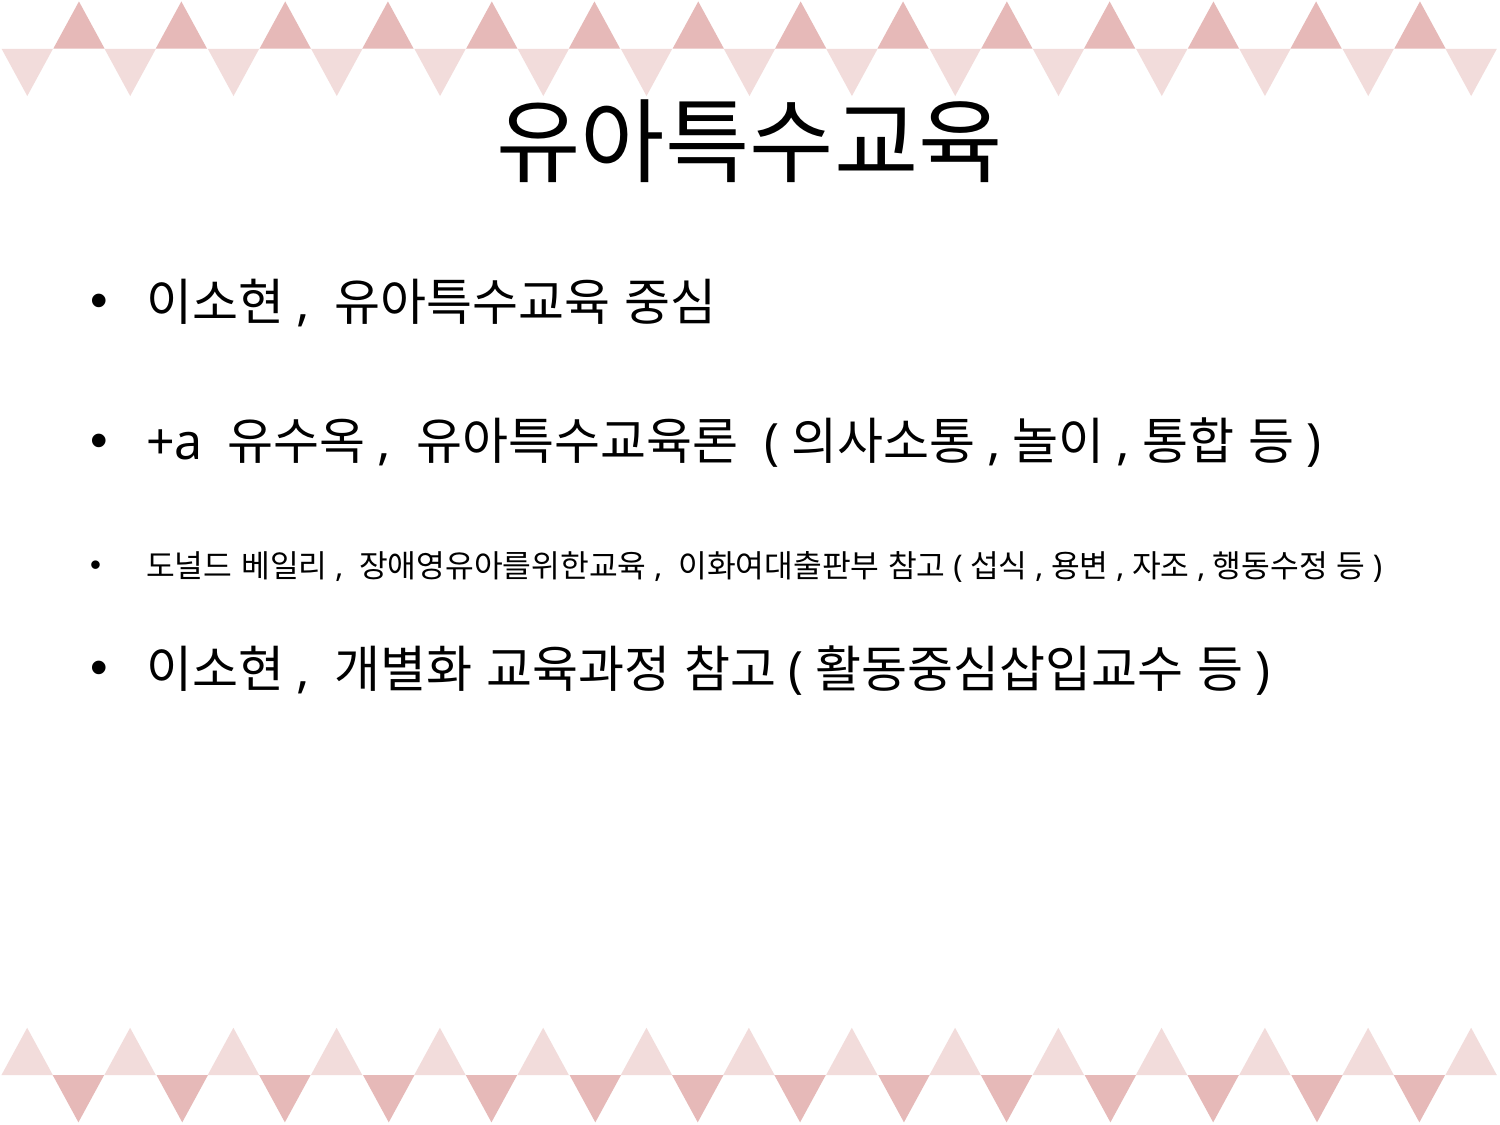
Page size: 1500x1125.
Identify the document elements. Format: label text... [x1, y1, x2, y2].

list 이소현, 유아특수교육 중심 +a 유수옥, 유아특수교육론 (의사소통,놀이,통합 등) 도널드 베일리, 장애영유아를위한교육, 이화여대출판부 참고(섭식,용변,자조,행동수정 등) 이소현, 개별화 교육과정 참고(활동중심삽입교수 등) [75, 262, 1425, 1005]
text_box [1, 1, 1498, 97]
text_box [1, 1027, 1498, 1123]
title 유아특수교육 [75, 106, 1425, 233]
